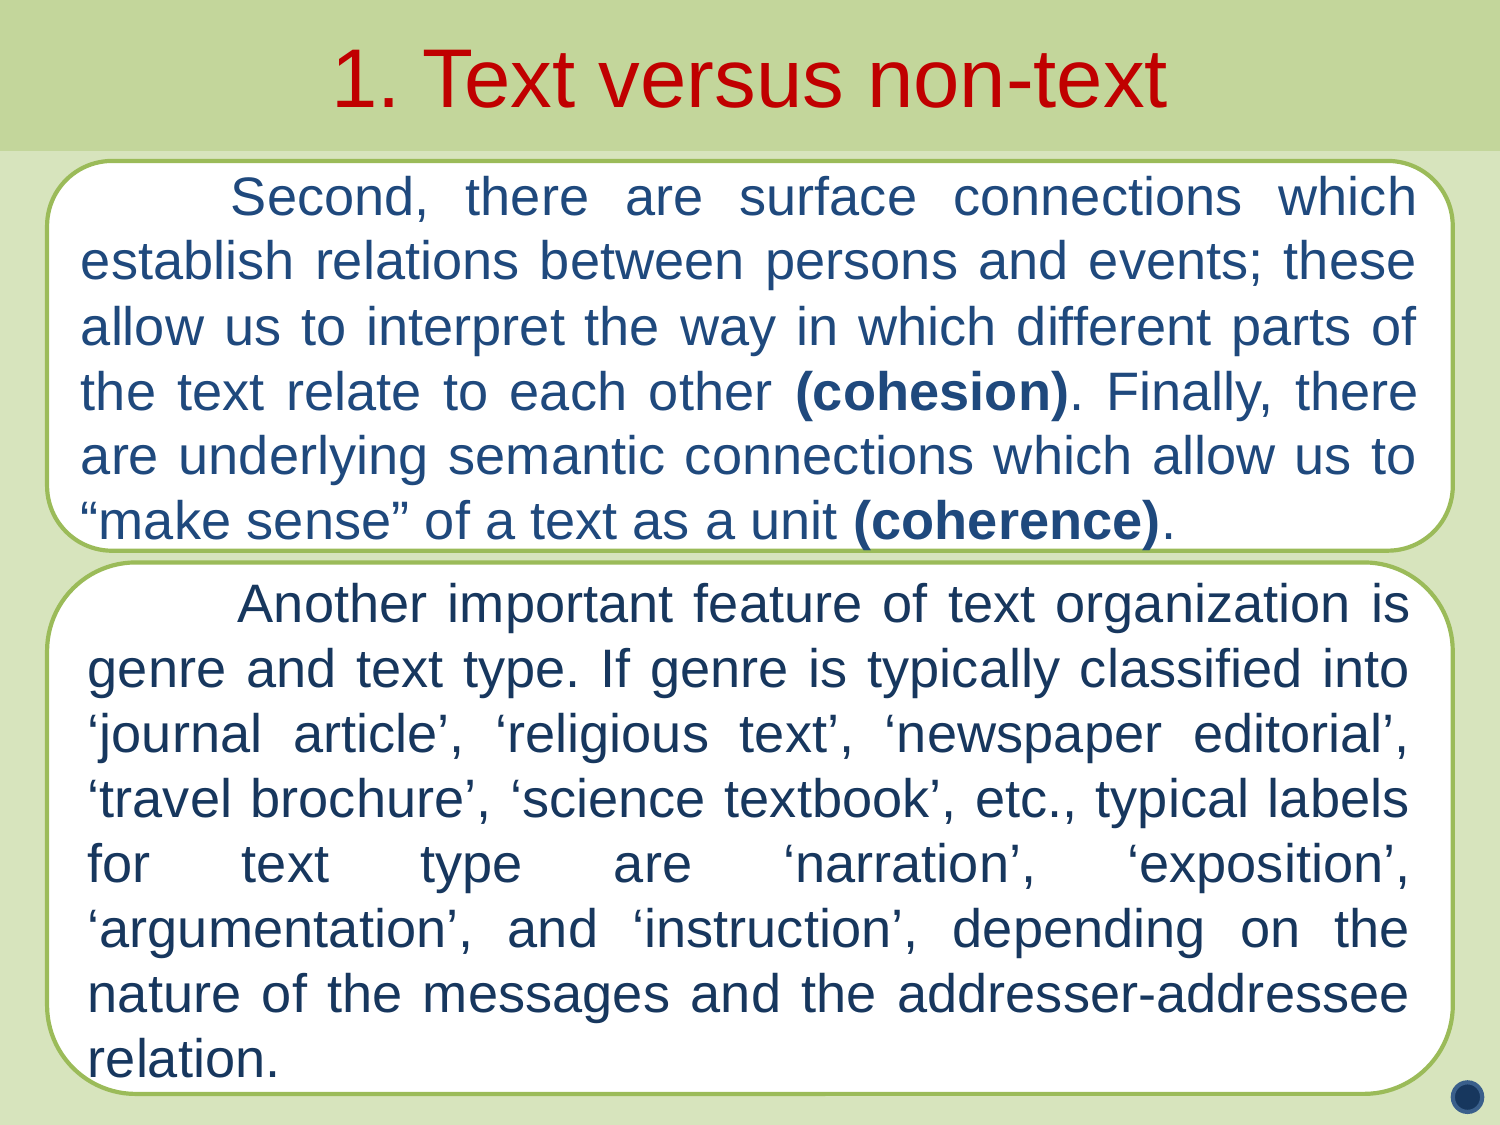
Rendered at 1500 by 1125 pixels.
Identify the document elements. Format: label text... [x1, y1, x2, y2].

text_box Second, there are surface connections which establish relations between persons and events; these allow us to interpret the way in which different parts of the text relate to each other (cohesion). Finally, there are underlying semantic connections which allow us to “make sense” of a text as a unit (coherence). [44, 158, 1455, 553]
text_box Another important feature of text organization is genre and text type. If genre is typically classified into ‘journal article’, ‘religious text’, ‘newspaper editorial’, ‘travel brochure’, ‘science textbook’, etc., typical labels for text type are ‘narration’, ‘exposition’, ‘argumentation’, and ‘instruction’, depending on the nature of the messages and the addresser-addressee relation. [44, 560, 1455, 1097]
text_box 1. Text versus non-text [0, 0, 1500, 151]
text_box [1450, 1080, 1485, 1115]
